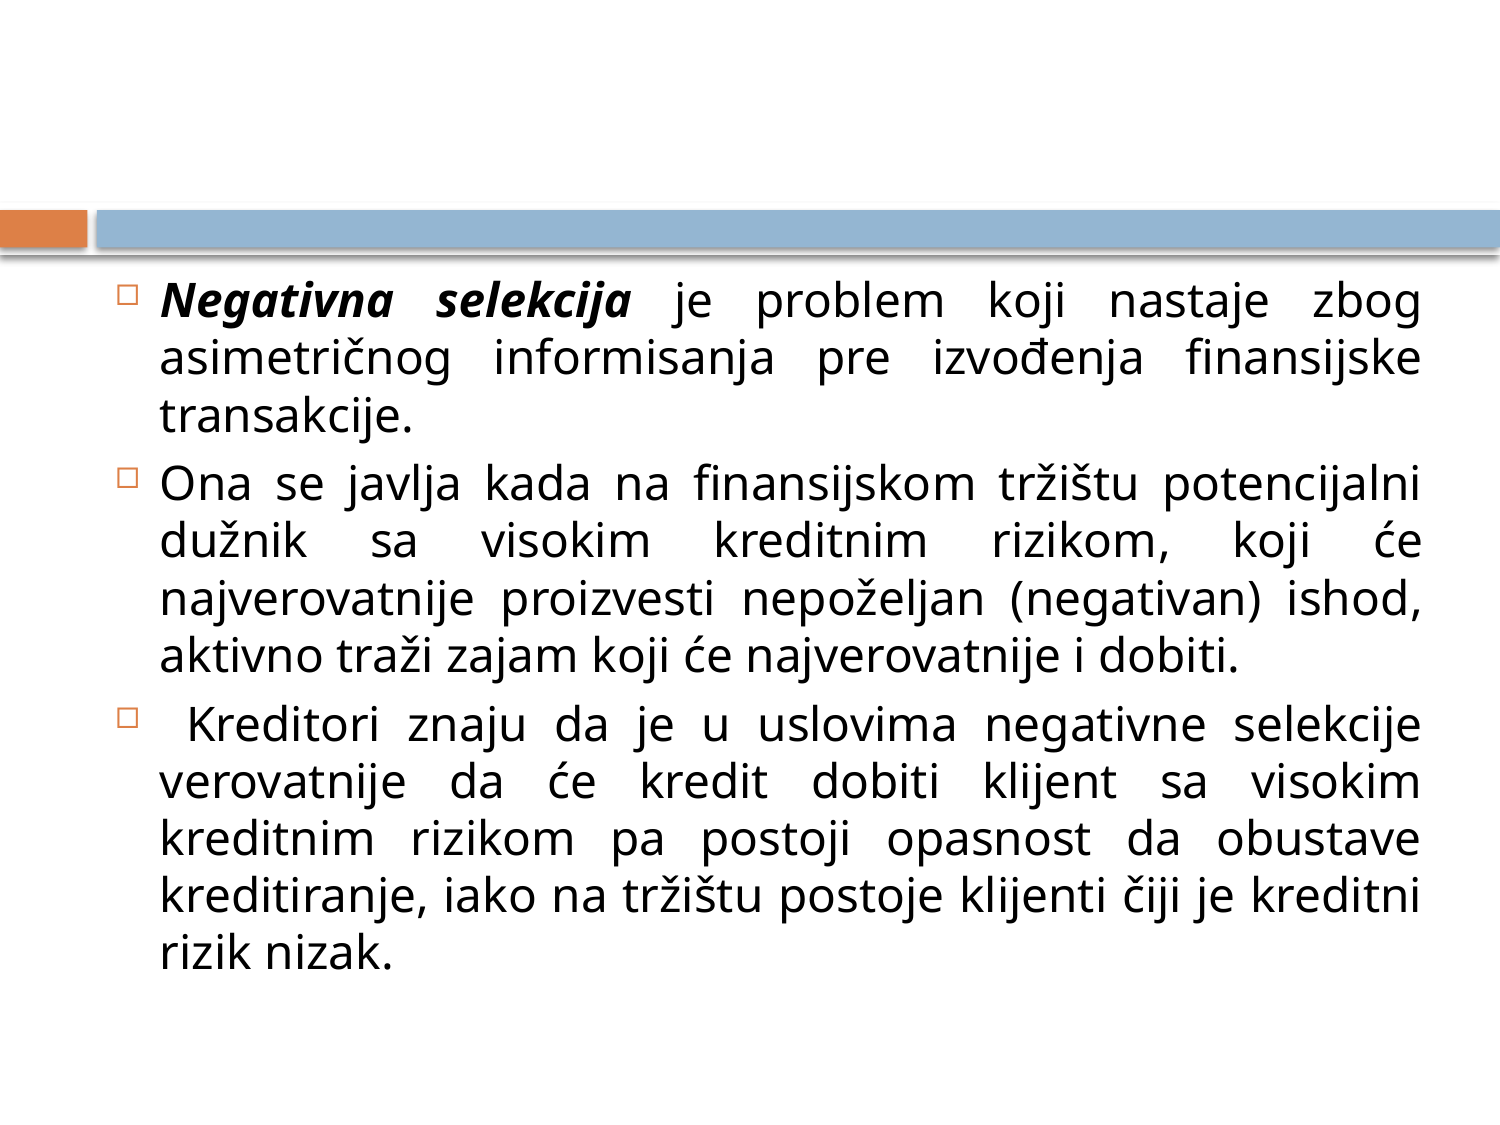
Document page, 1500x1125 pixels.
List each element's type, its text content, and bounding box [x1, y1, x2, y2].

list Negativna selekcija je problem koji nastaje zbog asimetričnog informisanja pre izvođenja finansijske transakcije. Ona se javlja kada na finansijskom tržištu potencijalni dužnik sa visokim kreditnim rizikom, koji će najverovatnije proizvesti nepoželjan (negativan) ishod, aktivno traži zajam koji će najverovatnije i dobiti. Kreditori znaju da je u uslovima negativne selekcije verovatnije da će kredit dobiti klijent sa visokim kreditnim rizikom pa postoji opasnost da obustave kreditiranje, iako na tržištu postoje klijenti čiji je kreditni rizik nizak. [100, 262, 1438, 1000]
